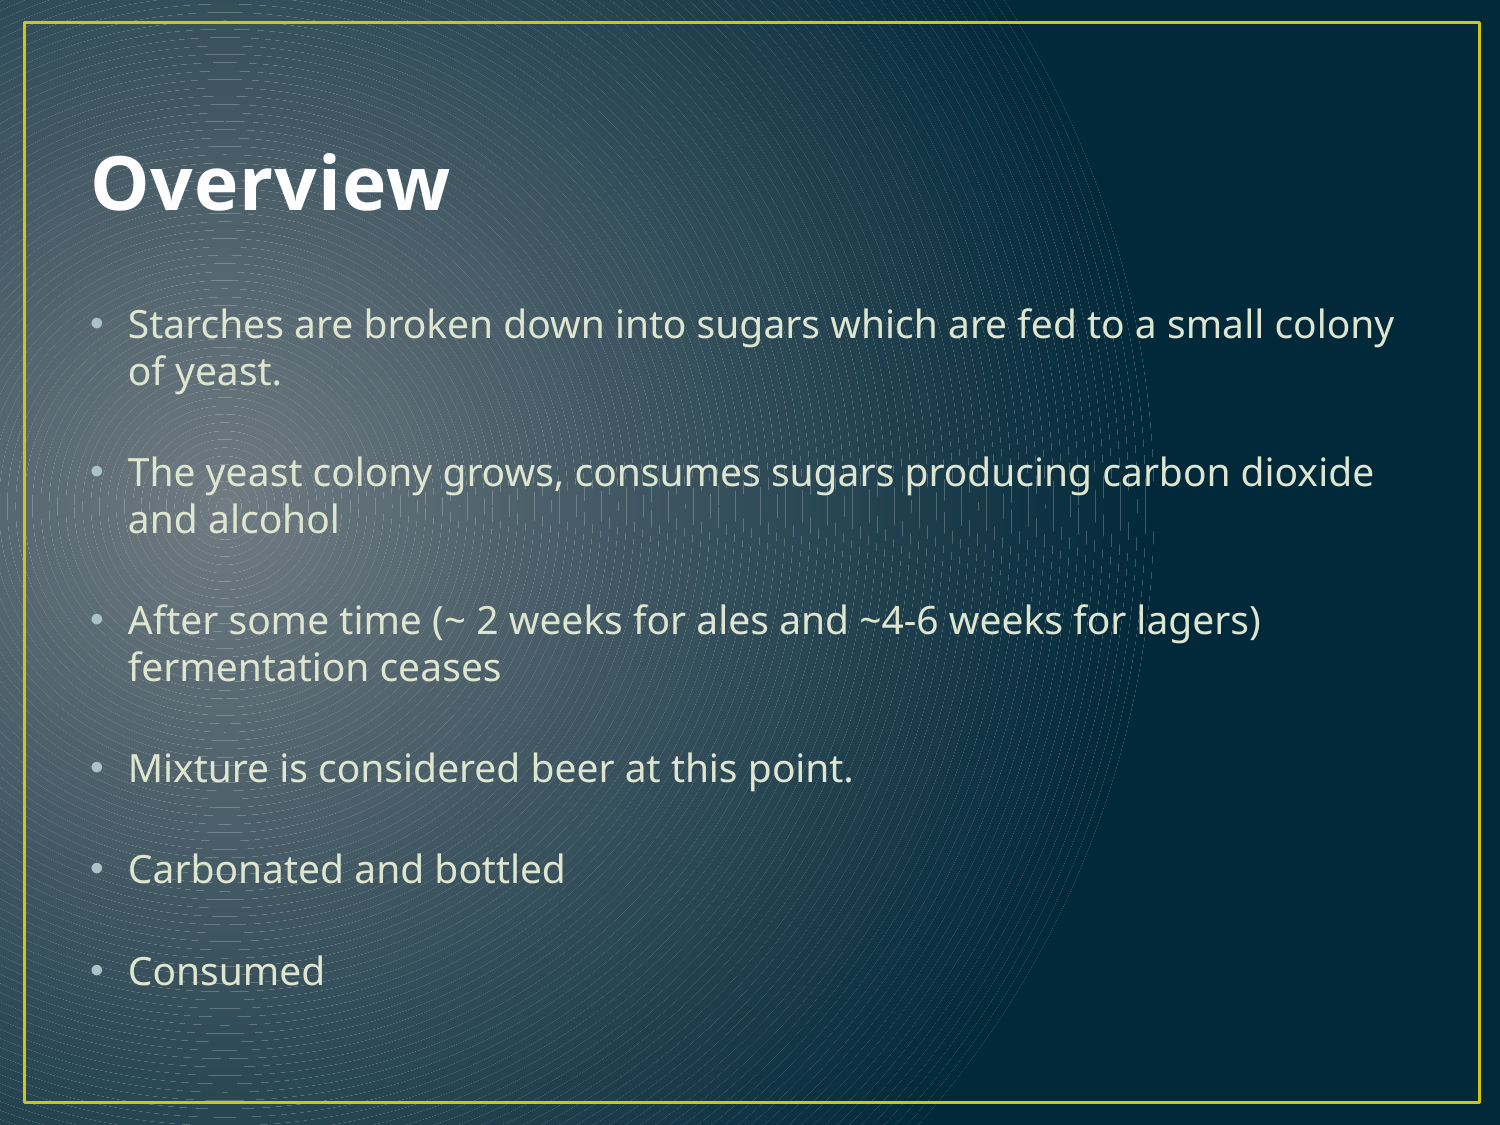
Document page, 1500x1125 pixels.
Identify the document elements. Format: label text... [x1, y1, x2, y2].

list Starches are broken down into sugars which are fed to a small colony of yeast. The yeast colony grows, consumes sugars producing carbon dioxide and alcohol After some time (~ 2 weeks for ales and ~4-6 weeks for lagers) fermentation ceases Mixture is considered beer at this point. Carbonated and bottled Consumed [75, 237, 1425, 1005]
title Overview [75, 45, 1425, 233]
